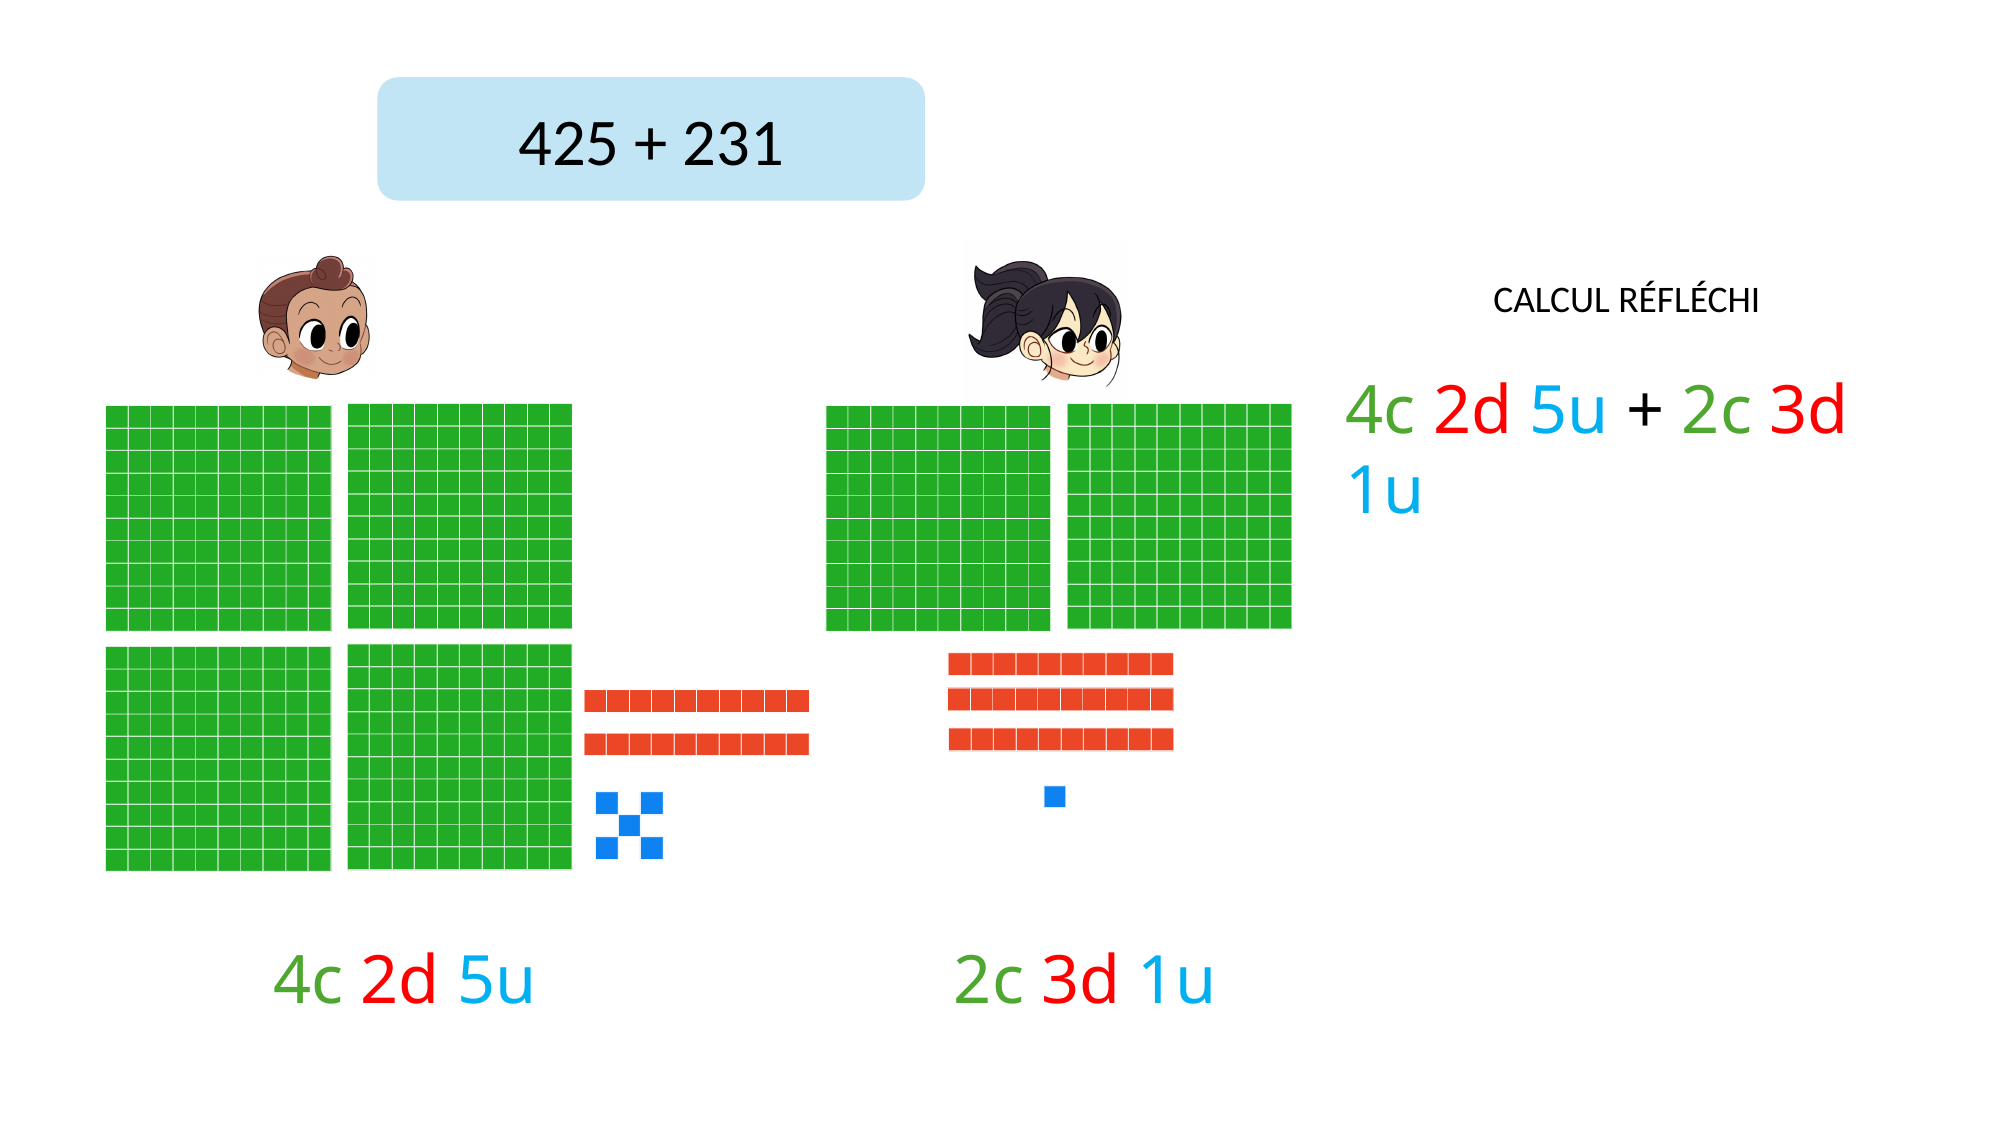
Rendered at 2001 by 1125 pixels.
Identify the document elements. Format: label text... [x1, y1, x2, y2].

picture [59, 236, 1336, 916]
text_box CALCUL RÉFLÉCHI [1478, 268, 1786, 328]
text_box 425 + 231 [375, 75, 927, 203]
text_box 4c 2d 5u [258, 929, 591, 1025]
text_box 2c 3d 1u [938, 929, 1234, 1025]
text_box 4c 2d 5u + 2c 3d 1u [1336, 359, 1933, 694]
